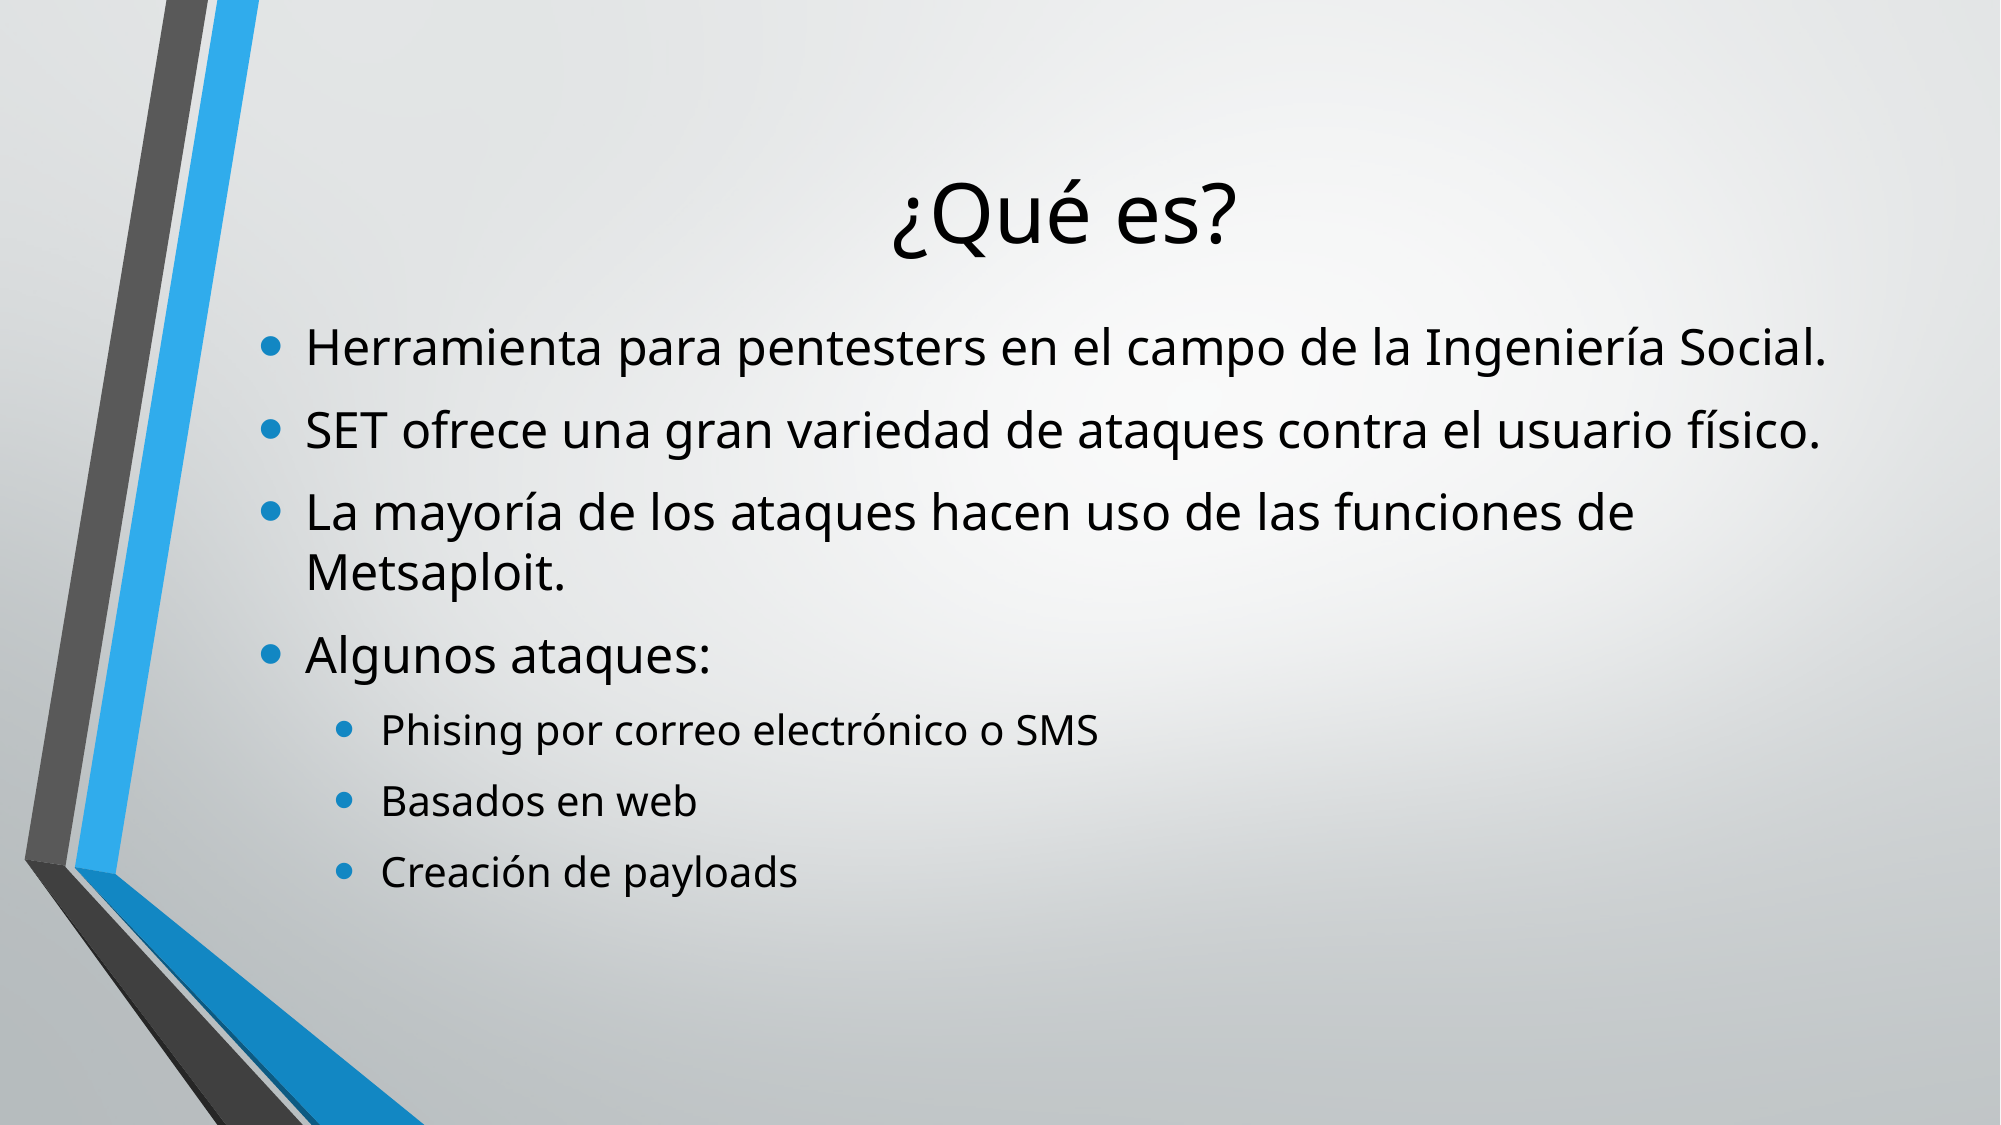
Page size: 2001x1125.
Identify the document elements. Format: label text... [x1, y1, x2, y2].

title ¿Qué es? [243, 112, 1887, 308]
list Herramienta para pentesters en el campo de la Ingeniería Social. SET ofrece una gran variedad de ataques contra el usuario físico. La mayoría de los ataques hacen uso de las funciones de Metsaploit. Algunos ataques: Phising por correo electrónico o SMS Basados en web Creación de payloads [243, 308, 1887, 950]
